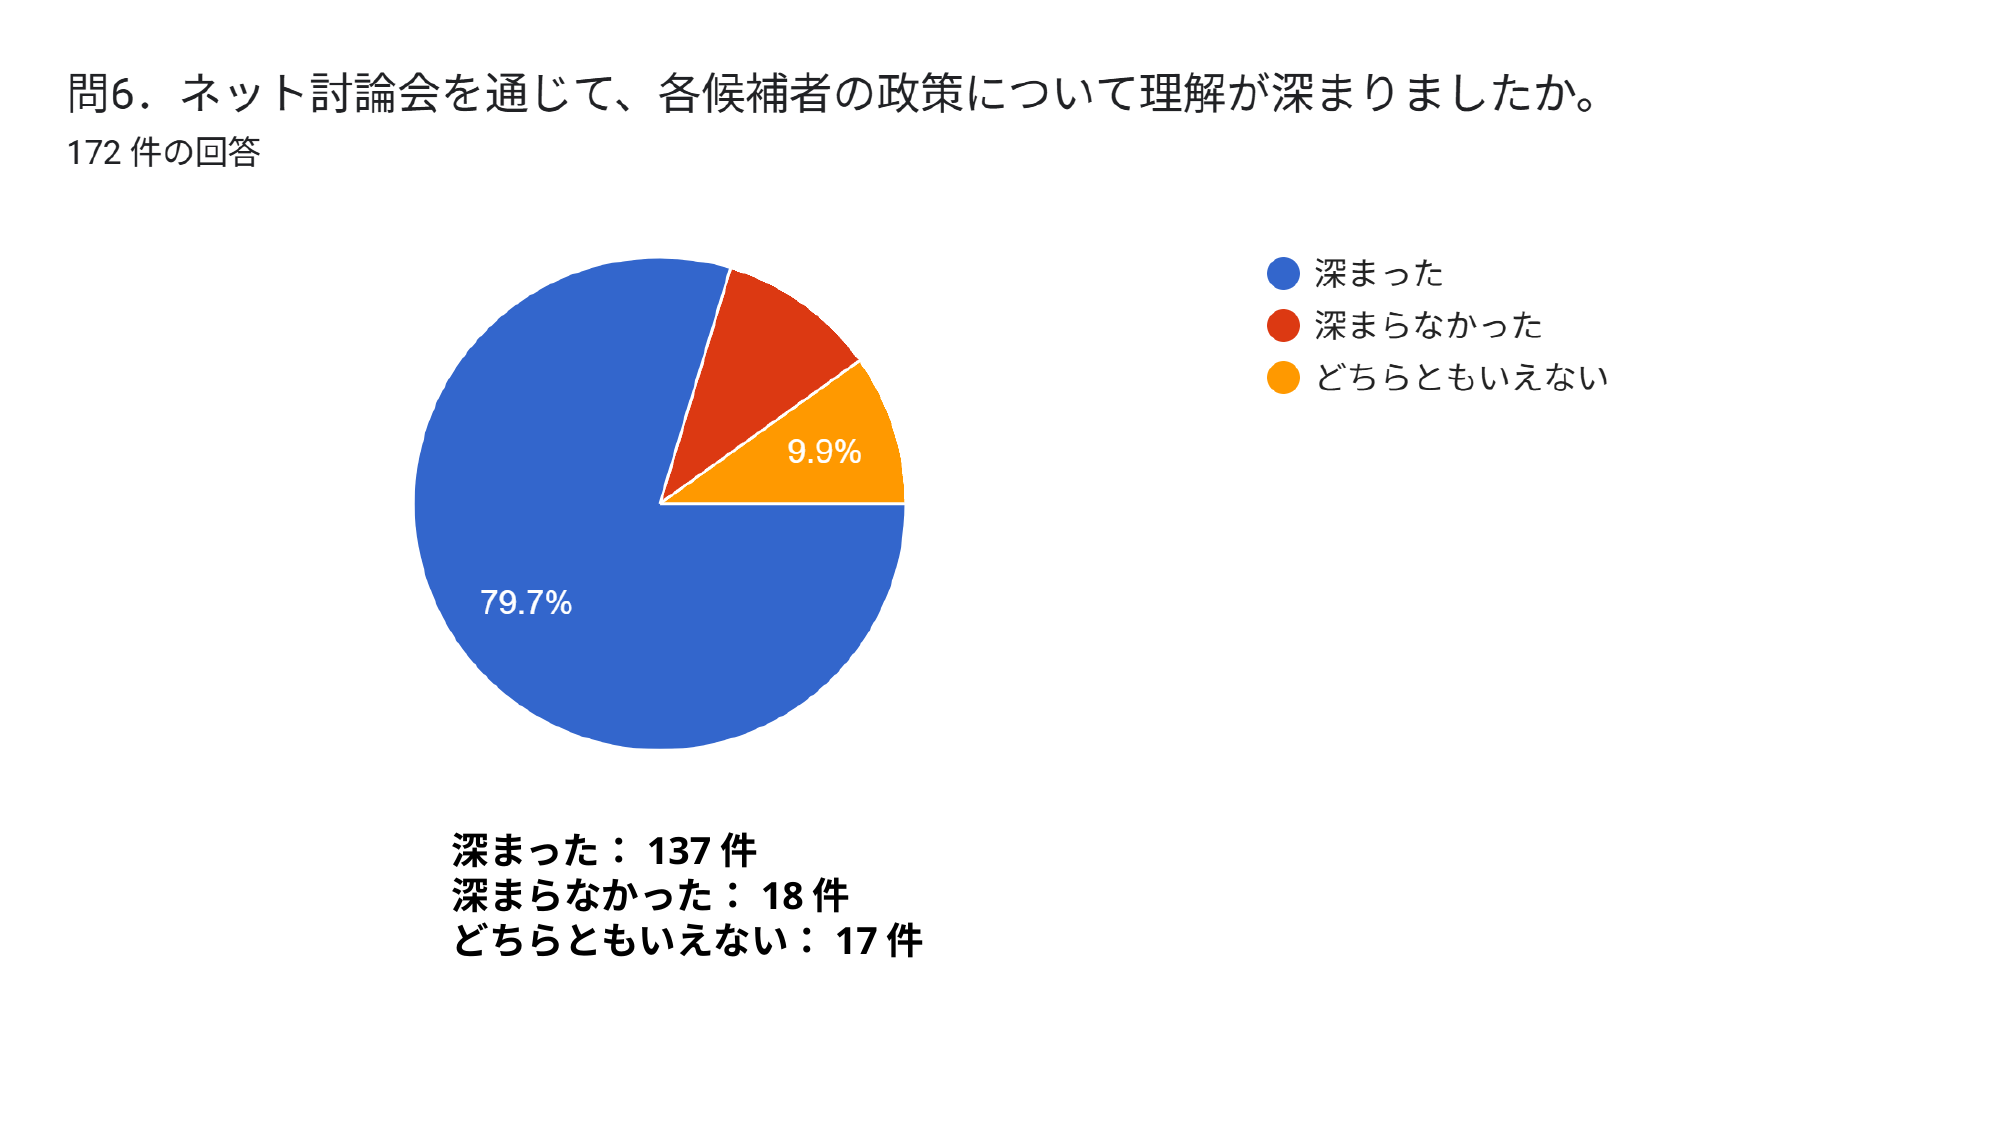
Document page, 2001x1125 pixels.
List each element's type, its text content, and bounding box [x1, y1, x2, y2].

text_box 深まった：137件 深まらなかった：18件 どちらともいえない：17件 [437, 844, 1000, 970]
picture [0, 0, 2000, 844]
